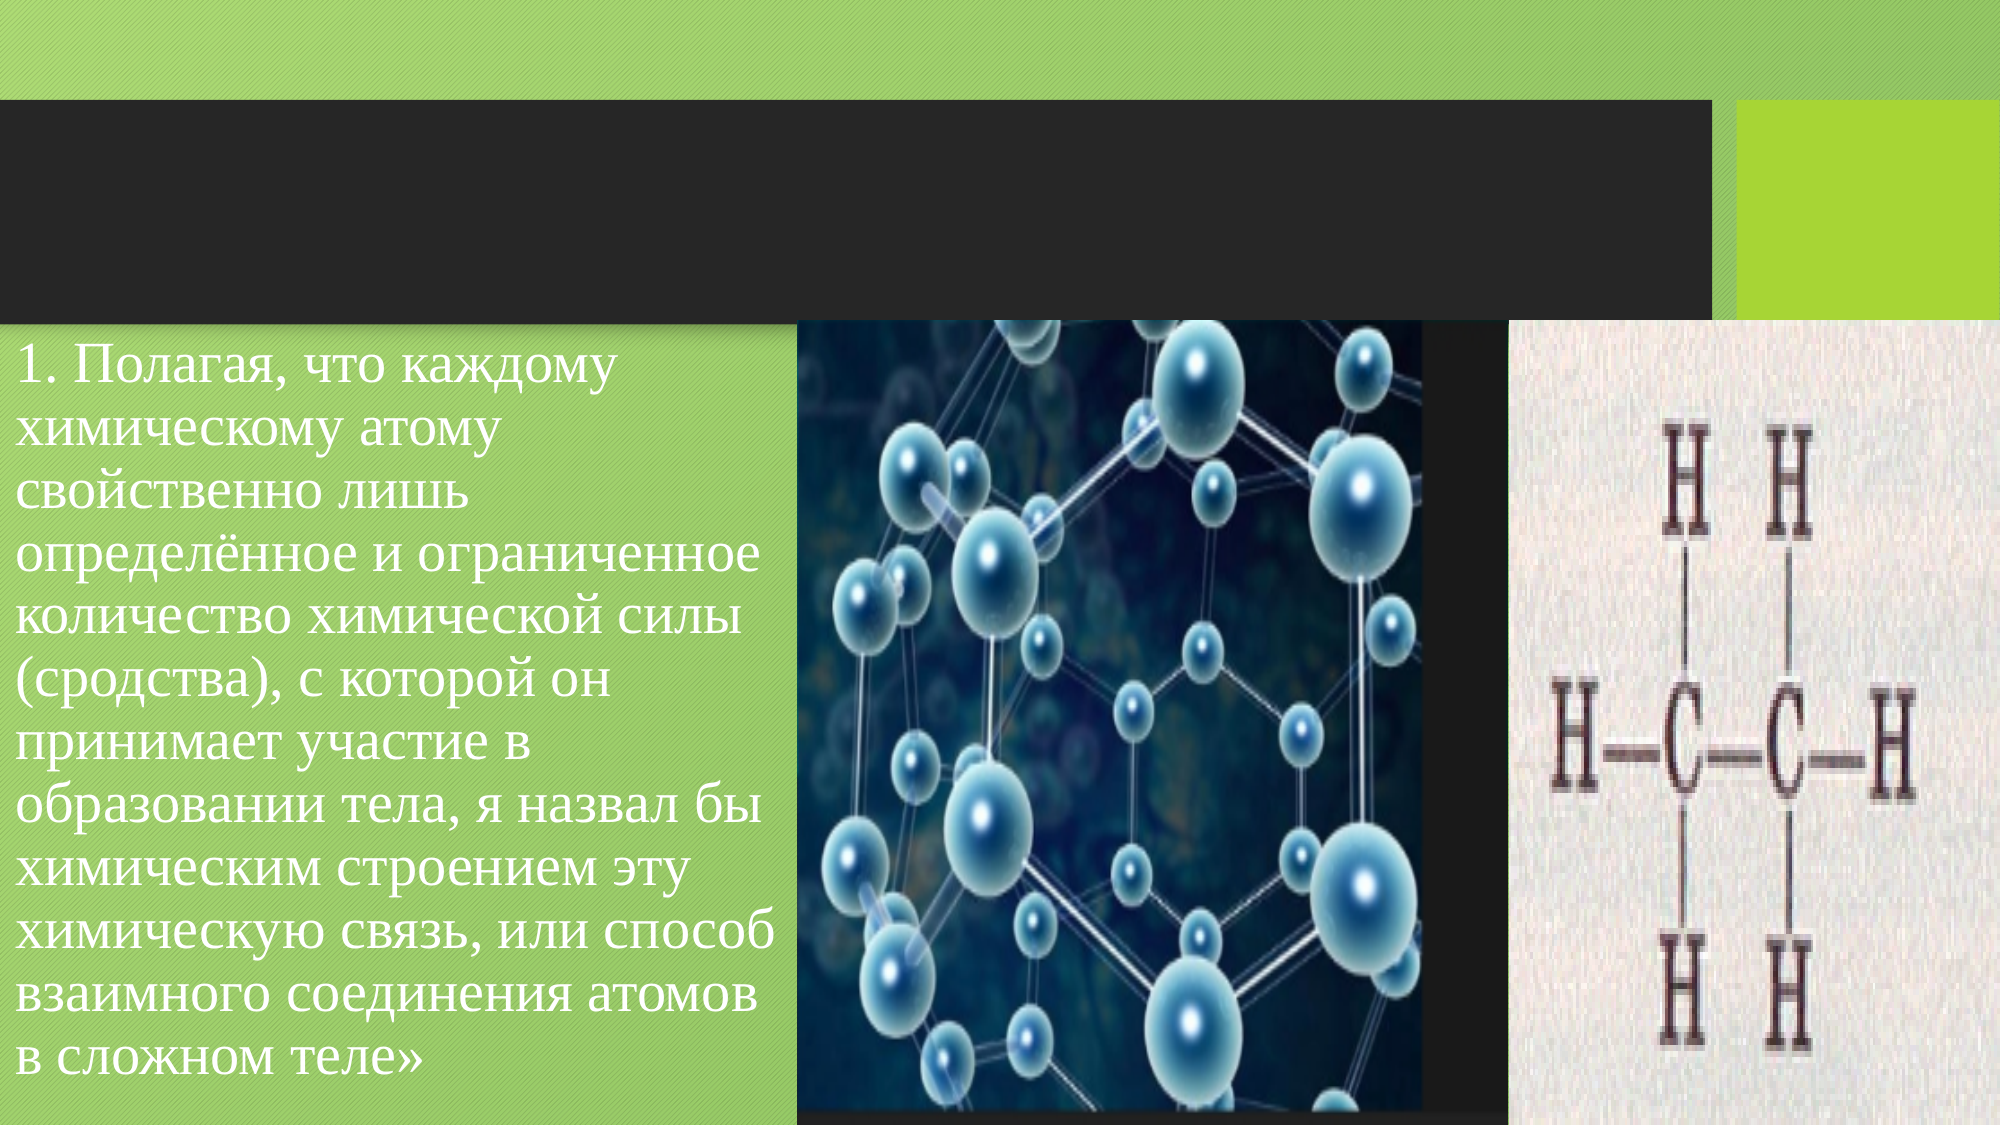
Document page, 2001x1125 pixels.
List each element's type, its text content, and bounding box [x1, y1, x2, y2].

picture [796, 319, 2000, 1125]
picture [822, 627, 829, 636]
list 1. Полагая, что каждому химическому атому свойственно лишь определённое и ограниченное количество химической силы (сродства), с которой он принимает участие в образовании тела, я назвал бы химическим строением эту химическую связь, или способ взаимного соединения атомов в сложном теле» [0, 324, 787, 961]
